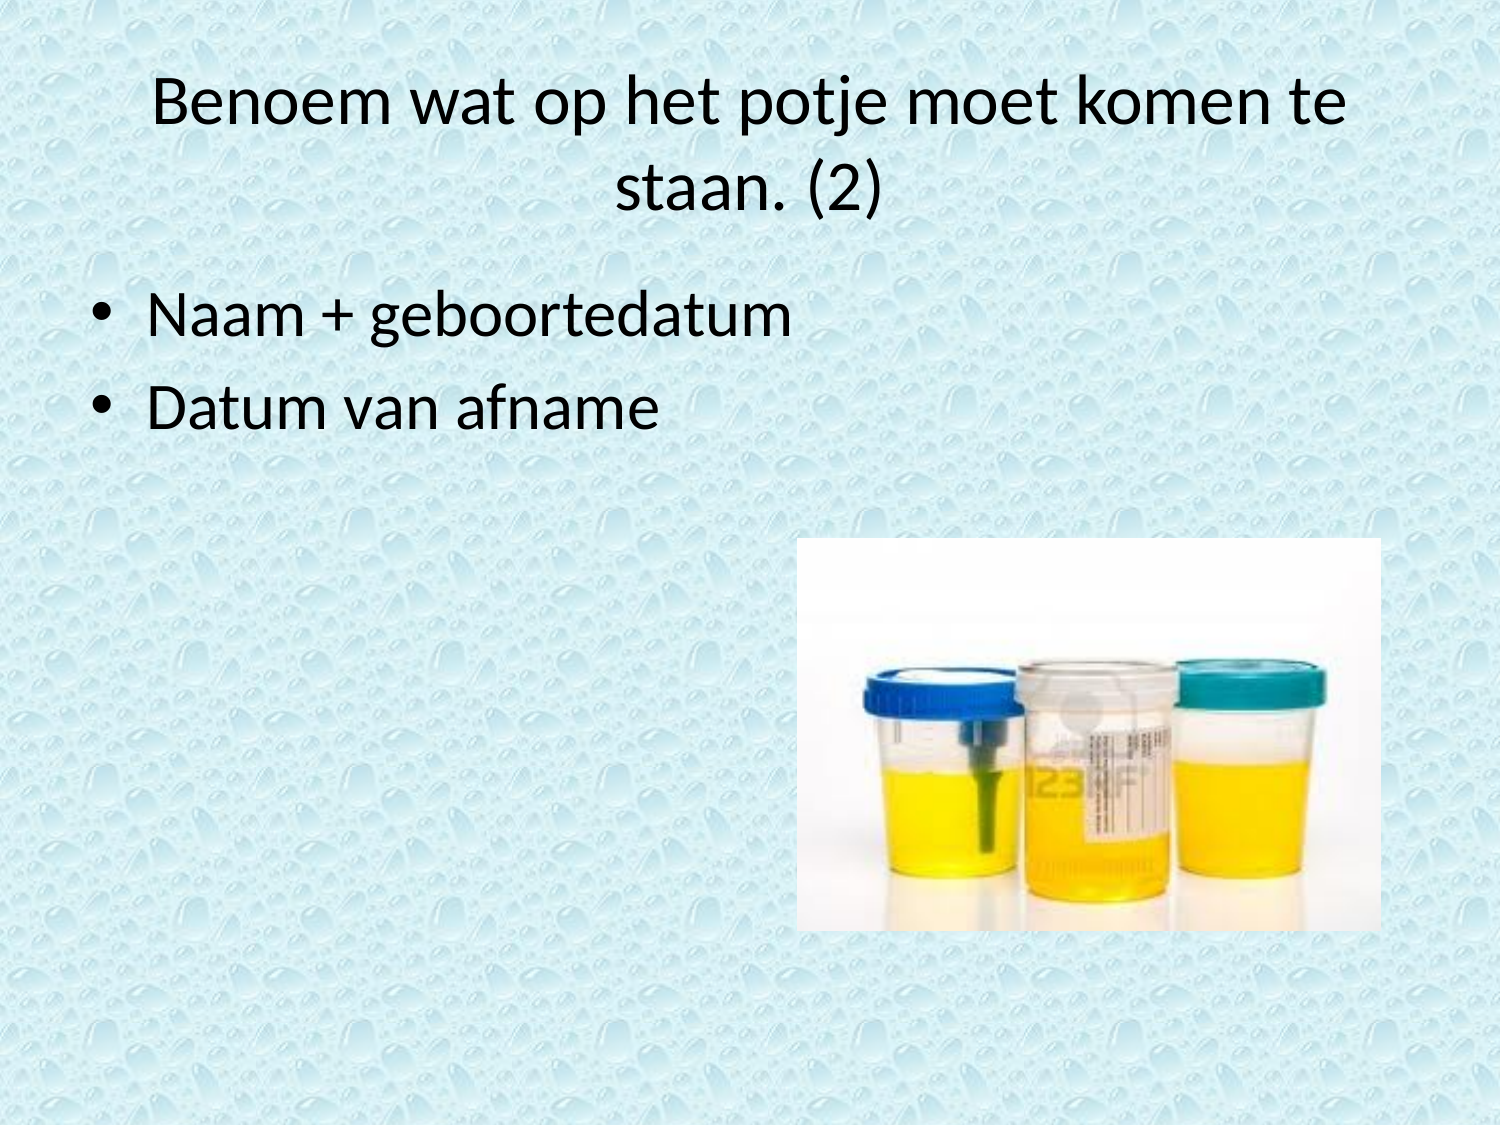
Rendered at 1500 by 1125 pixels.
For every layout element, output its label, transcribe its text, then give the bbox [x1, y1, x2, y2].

list Naam + geboortedatum Datum van afname [75, 262, 1425, 1005]
title Benoem wat op het potje moet komen te staan. (2) [75, 45, 1425, 233]
picture [796, 538, 1381, 931]
